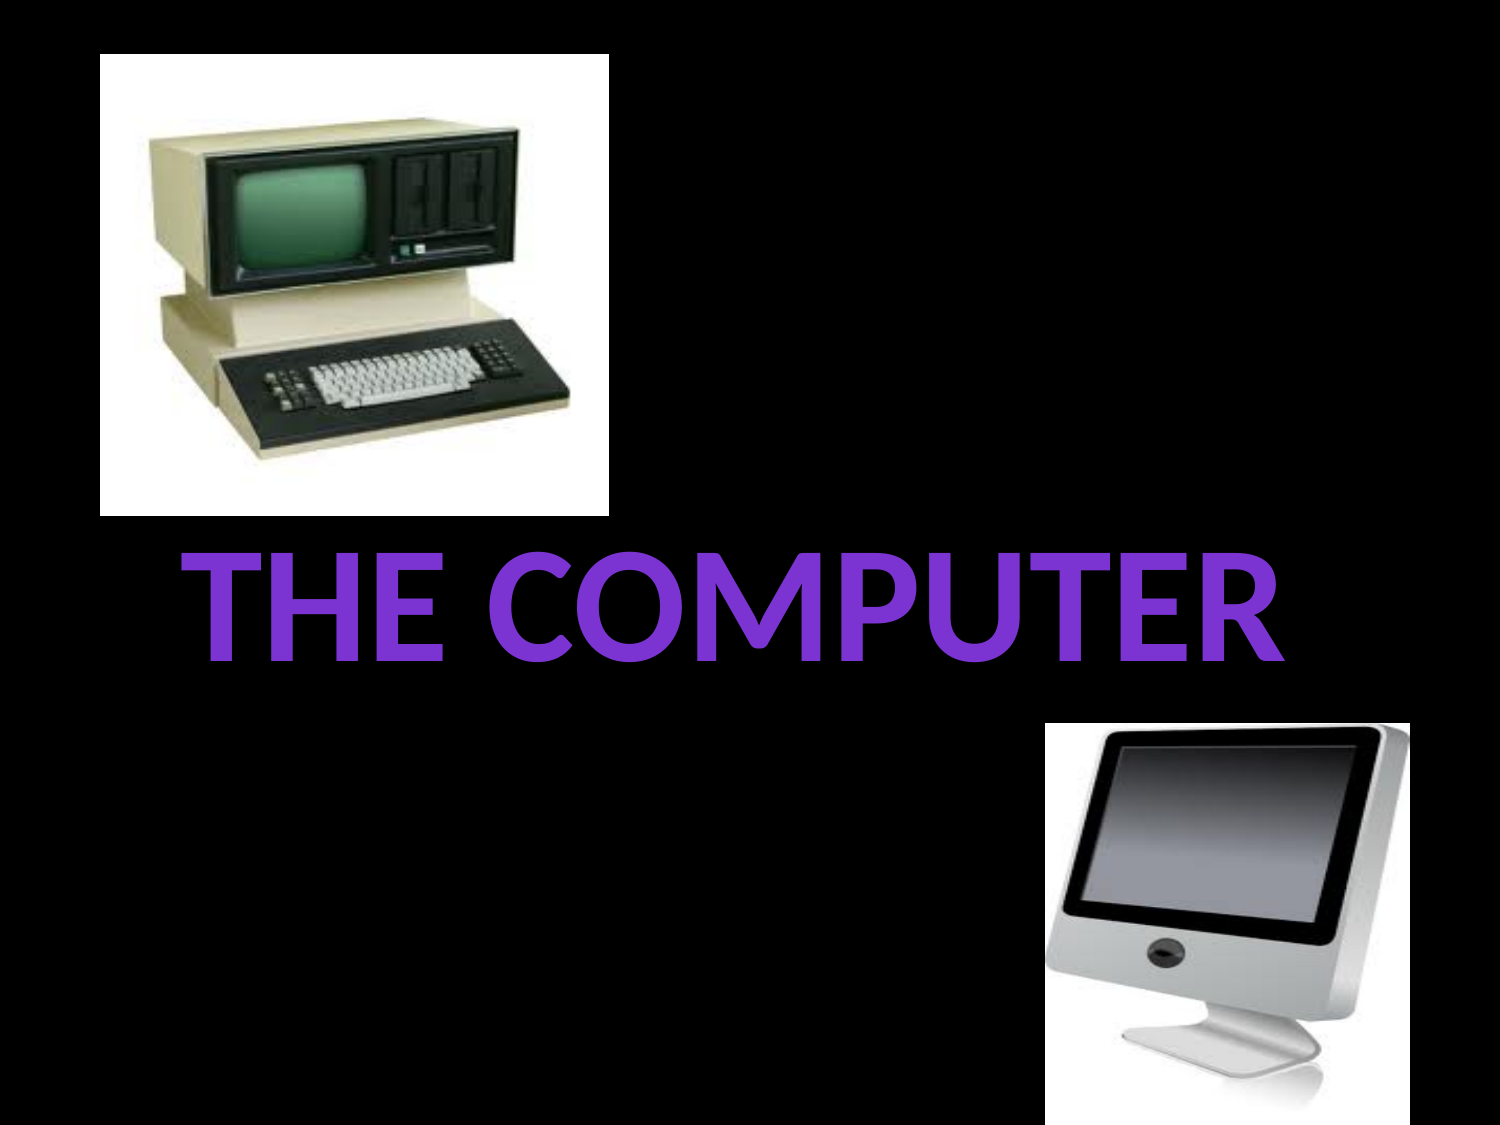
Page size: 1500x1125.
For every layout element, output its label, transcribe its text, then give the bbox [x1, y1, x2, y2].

picture [1045, 723, 1410, 1125]
text_box The computer [165, 487, 1303, 703]
picture [100, 54, 609, 516]
